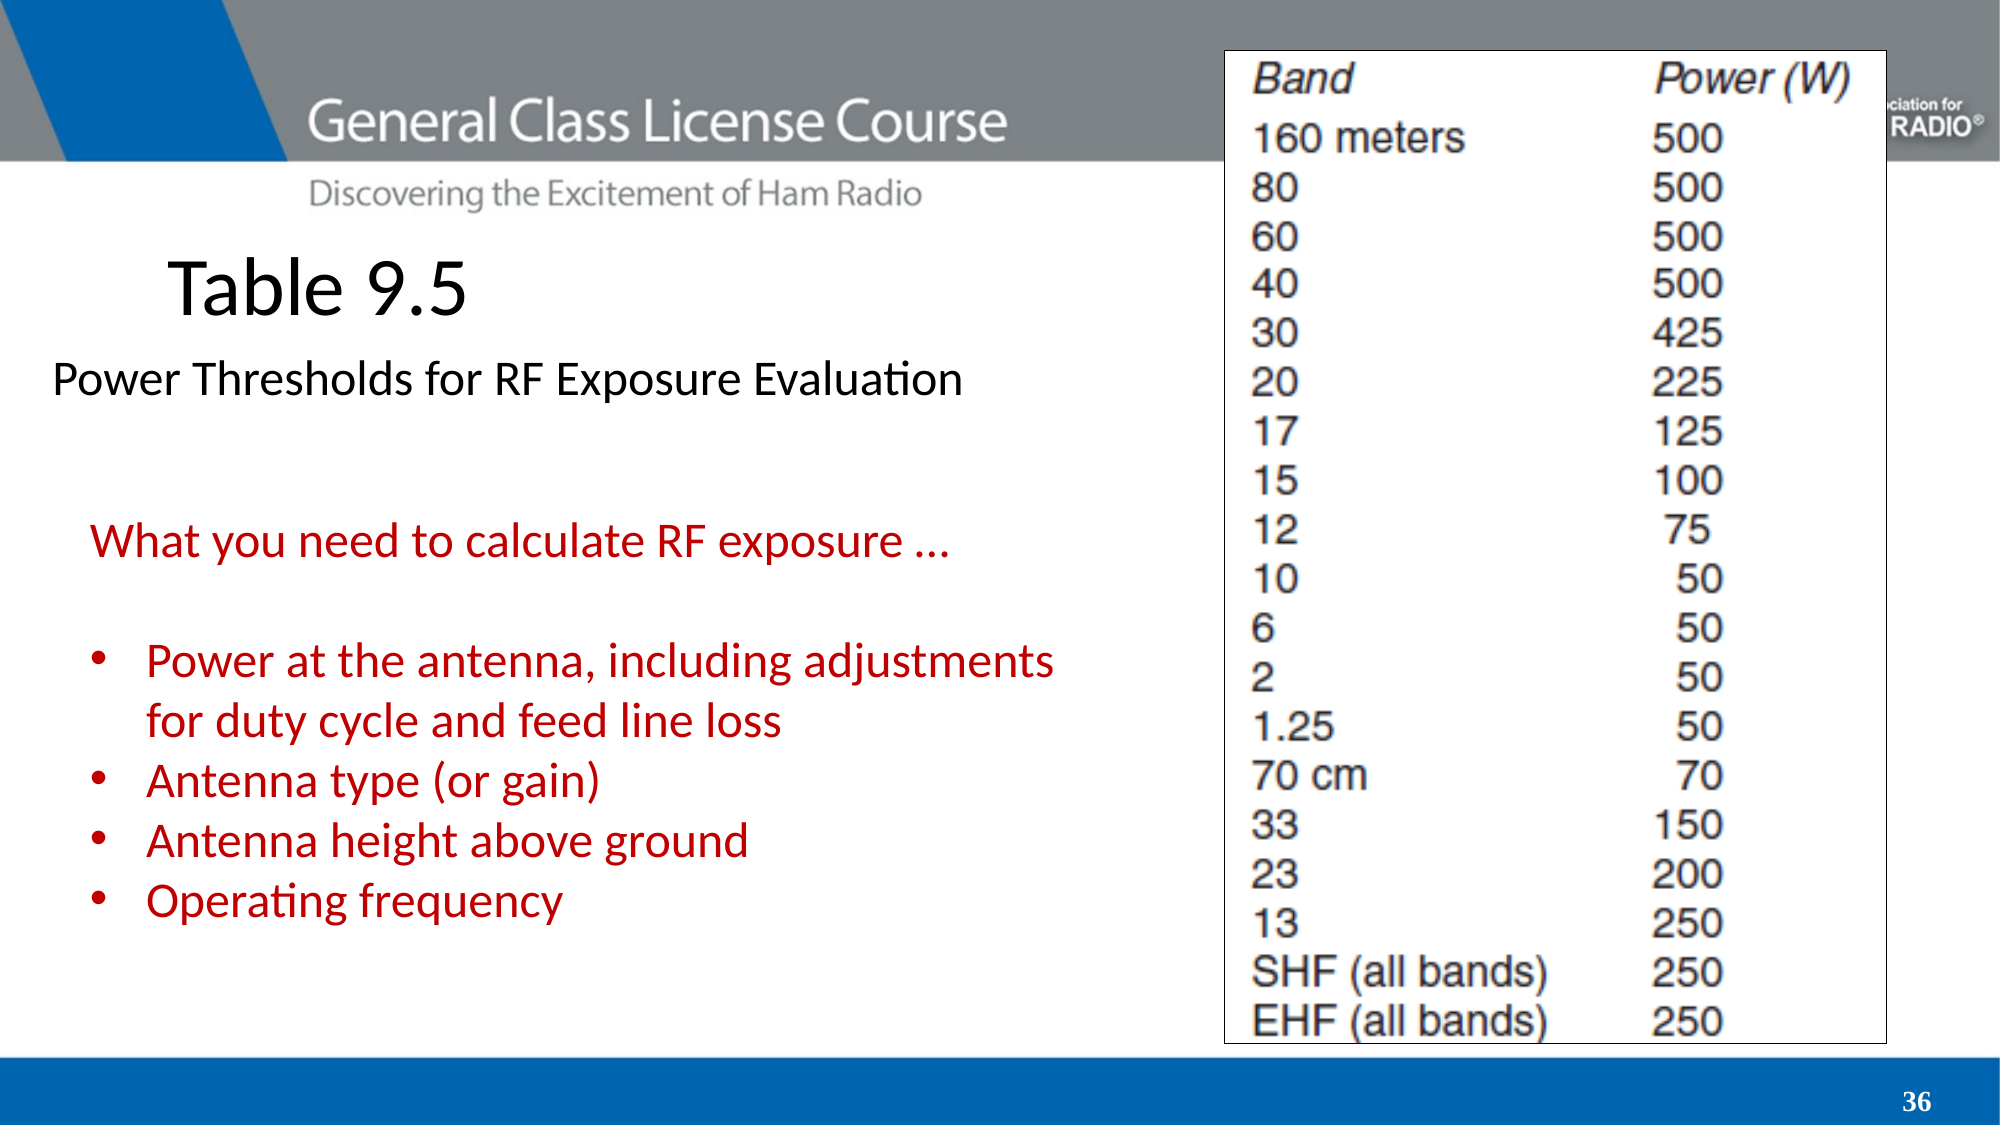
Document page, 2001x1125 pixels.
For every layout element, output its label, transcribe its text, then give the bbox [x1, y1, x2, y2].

text_box Power Thresholds for RF Exposure Evaluation [37, 337, 1000, 413]
title Table 9.5 [99, 224, 538, 337]
picture [0, 0, 2001, 1125]
text_box What you need to calculate RF exposure … Power at the antenna, including adjustments for duty cycle and feed line loss Antenna type (or gain) Antenna height above ground Operating frequency [75, 499, 1088, 935]
